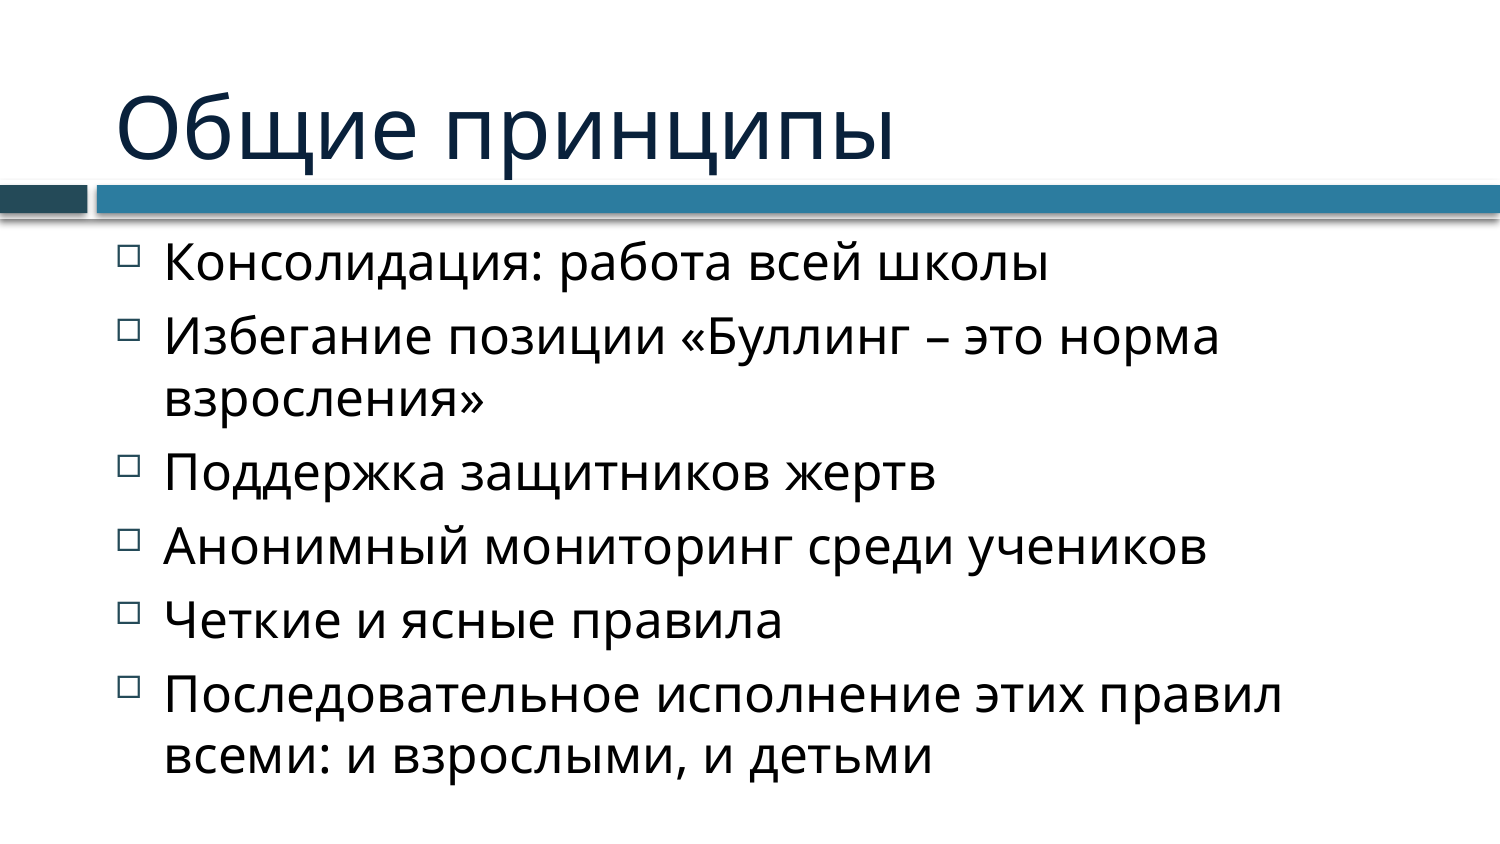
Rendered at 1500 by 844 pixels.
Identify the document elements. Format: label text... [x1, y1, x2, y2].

list Консолидация: работа всей школы Избегание позиции «Буллинг – это норма взросления» Поддержка защитников жертв Анонимный мониторинг среди учеников Четкие и ясные правила Последовательное исполнение этих правил всеми: и взрослыми, и детьми [100, 221, 1450, 797]
title Общие принципы [99, 19, 1438, 185]
